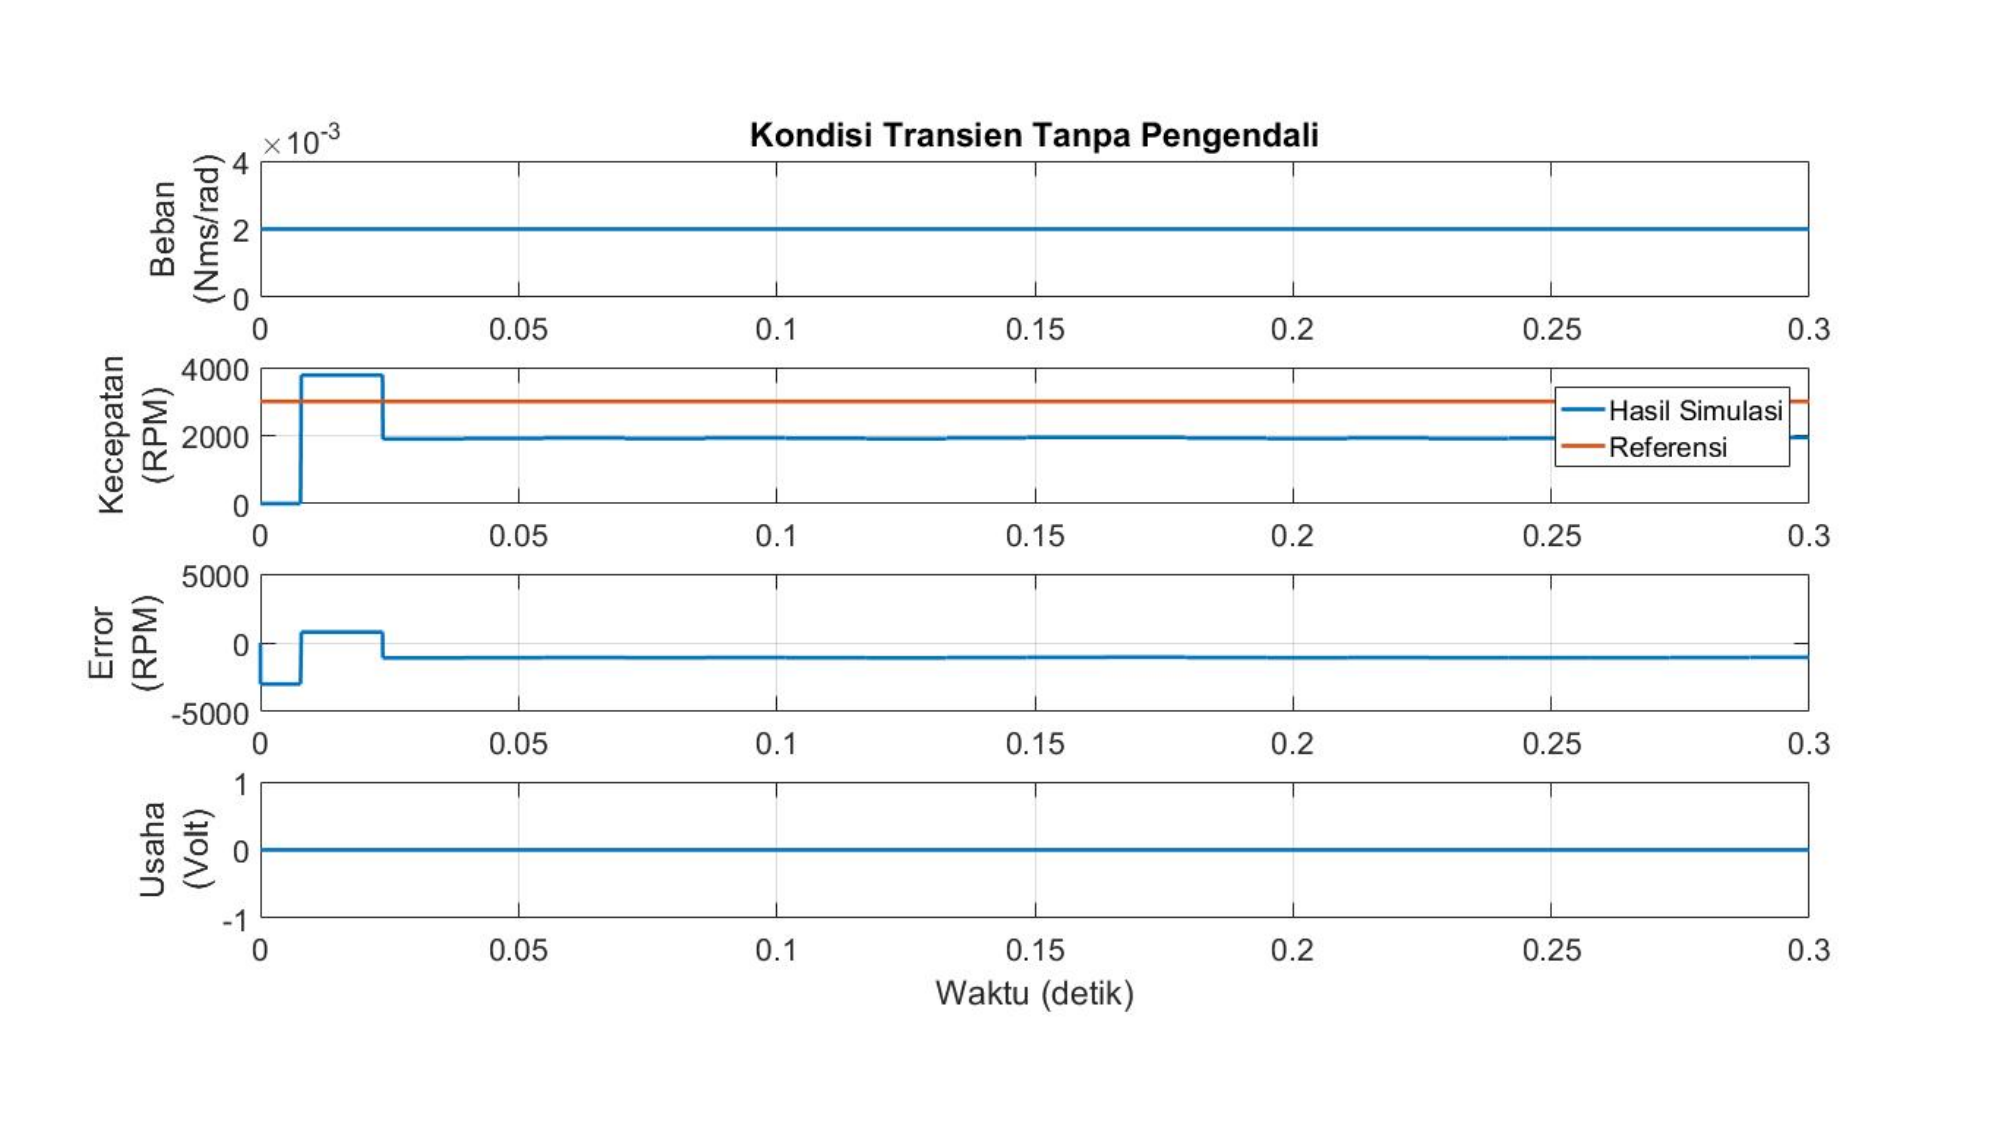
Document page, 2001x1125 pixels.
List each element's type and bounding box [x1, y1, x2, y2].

picture [0, 90, 2000, 1035]
